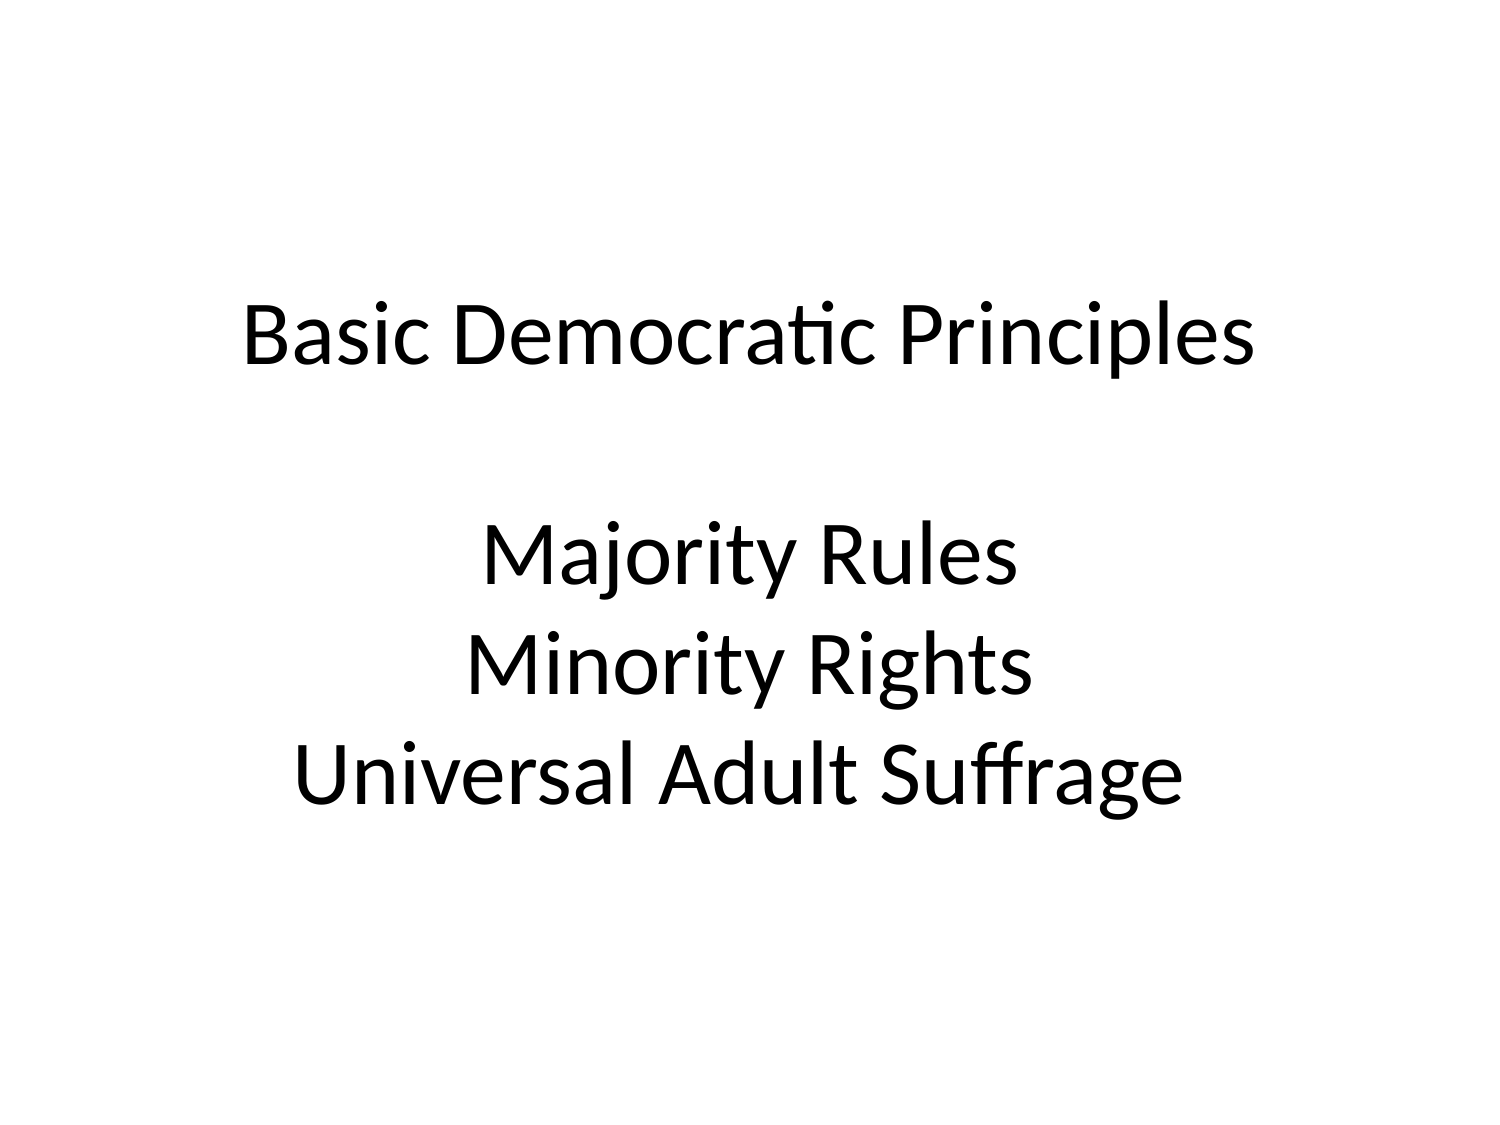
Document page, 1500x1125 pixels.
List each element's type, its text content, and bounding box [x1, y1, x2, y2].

title Basic Democratic Principles Majority Rules Minority Rights Universal Adult Suffrage [74, 44, 1426, 1051]
